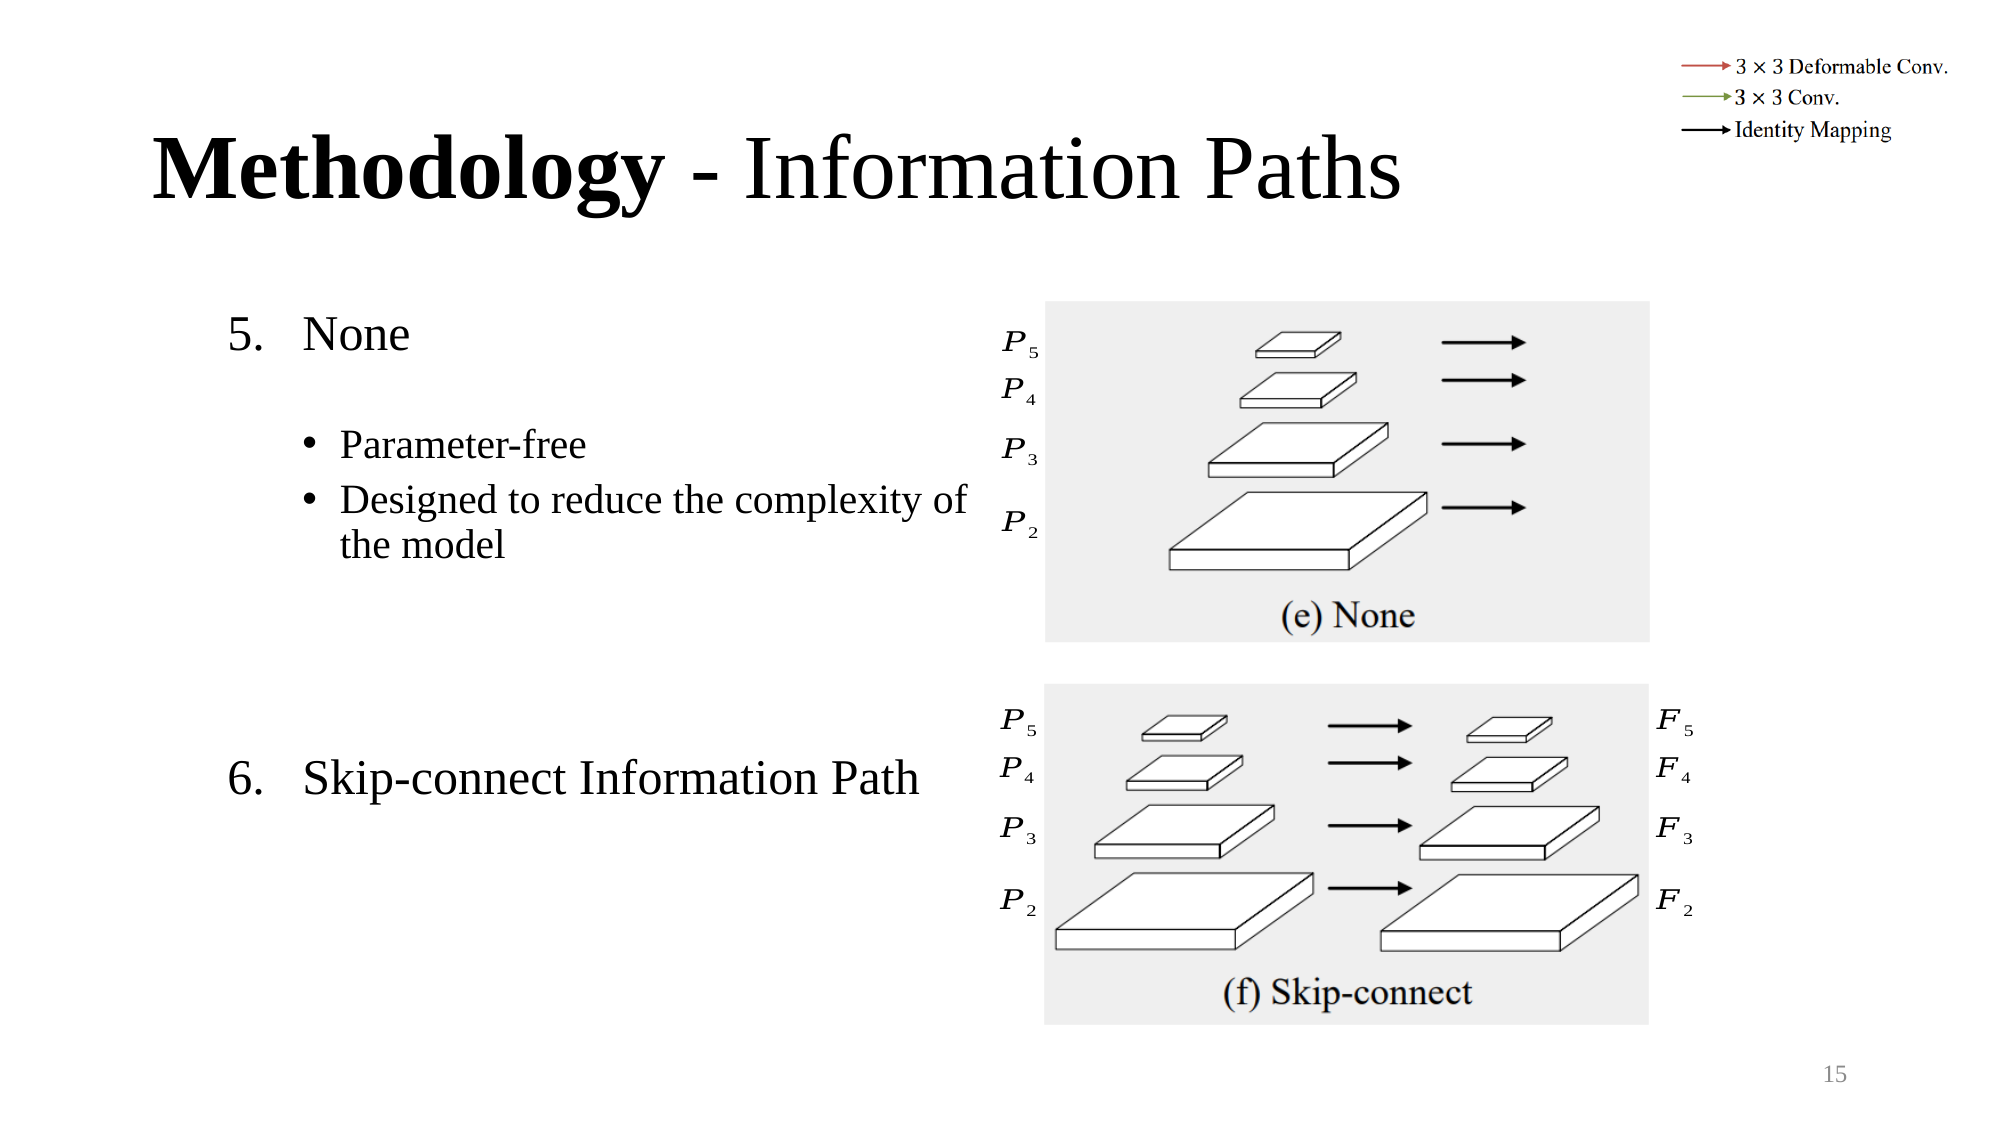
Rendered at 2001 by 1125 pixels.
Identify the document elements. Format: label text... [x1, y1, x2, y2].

list None Parameter-free Designed to reduce the complexity of the model Skip-connect Information Path [137, 299, 998, 1115]
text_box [1673, 53, 1949, 145]
picture [1043, 299, 1651, 645]
slide_number 15 [1412, 1042, 1863, 1103]
picture [1042, 680, 1650, 1026]
title Methodology - Information Paths [137, 59, 1863, 278]
